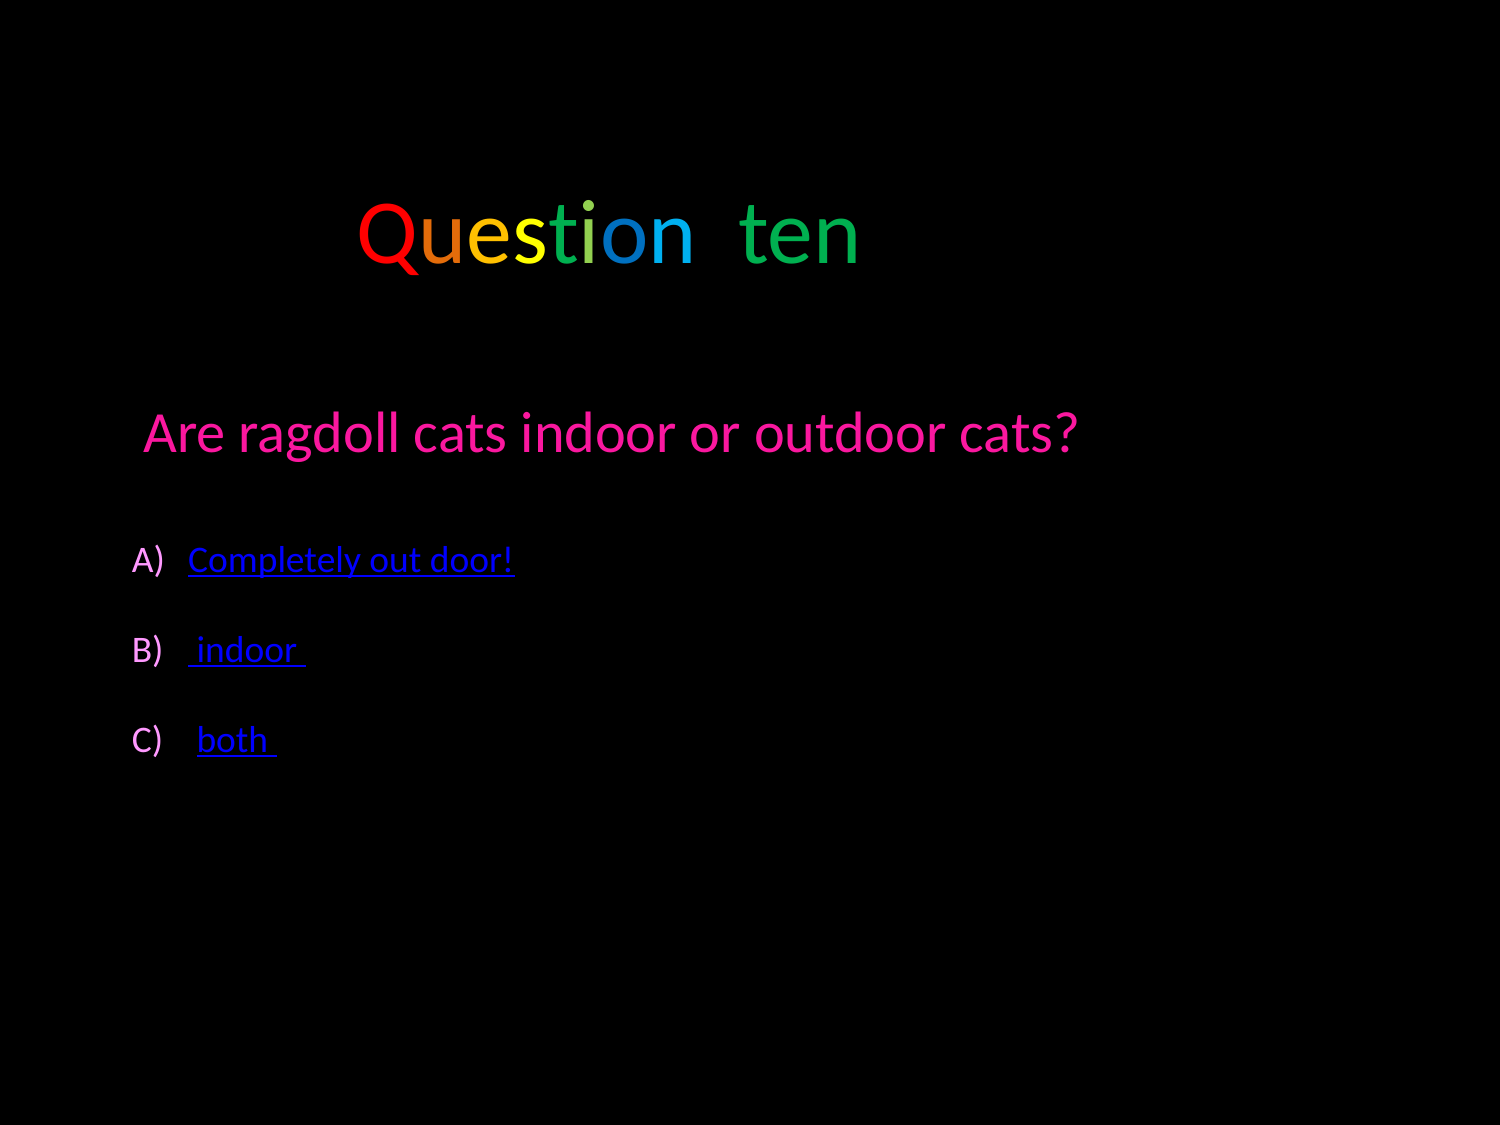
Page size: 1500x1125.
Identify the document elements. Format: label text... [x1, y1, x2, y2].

text_box Question ten [342, 163, 876, 334]
text_box Completely out door! indoor both [117, 527, 1500, 768]
text_box Are ragdoll cats indoor or outdoor cats? [128, 386, 1360, 472]
